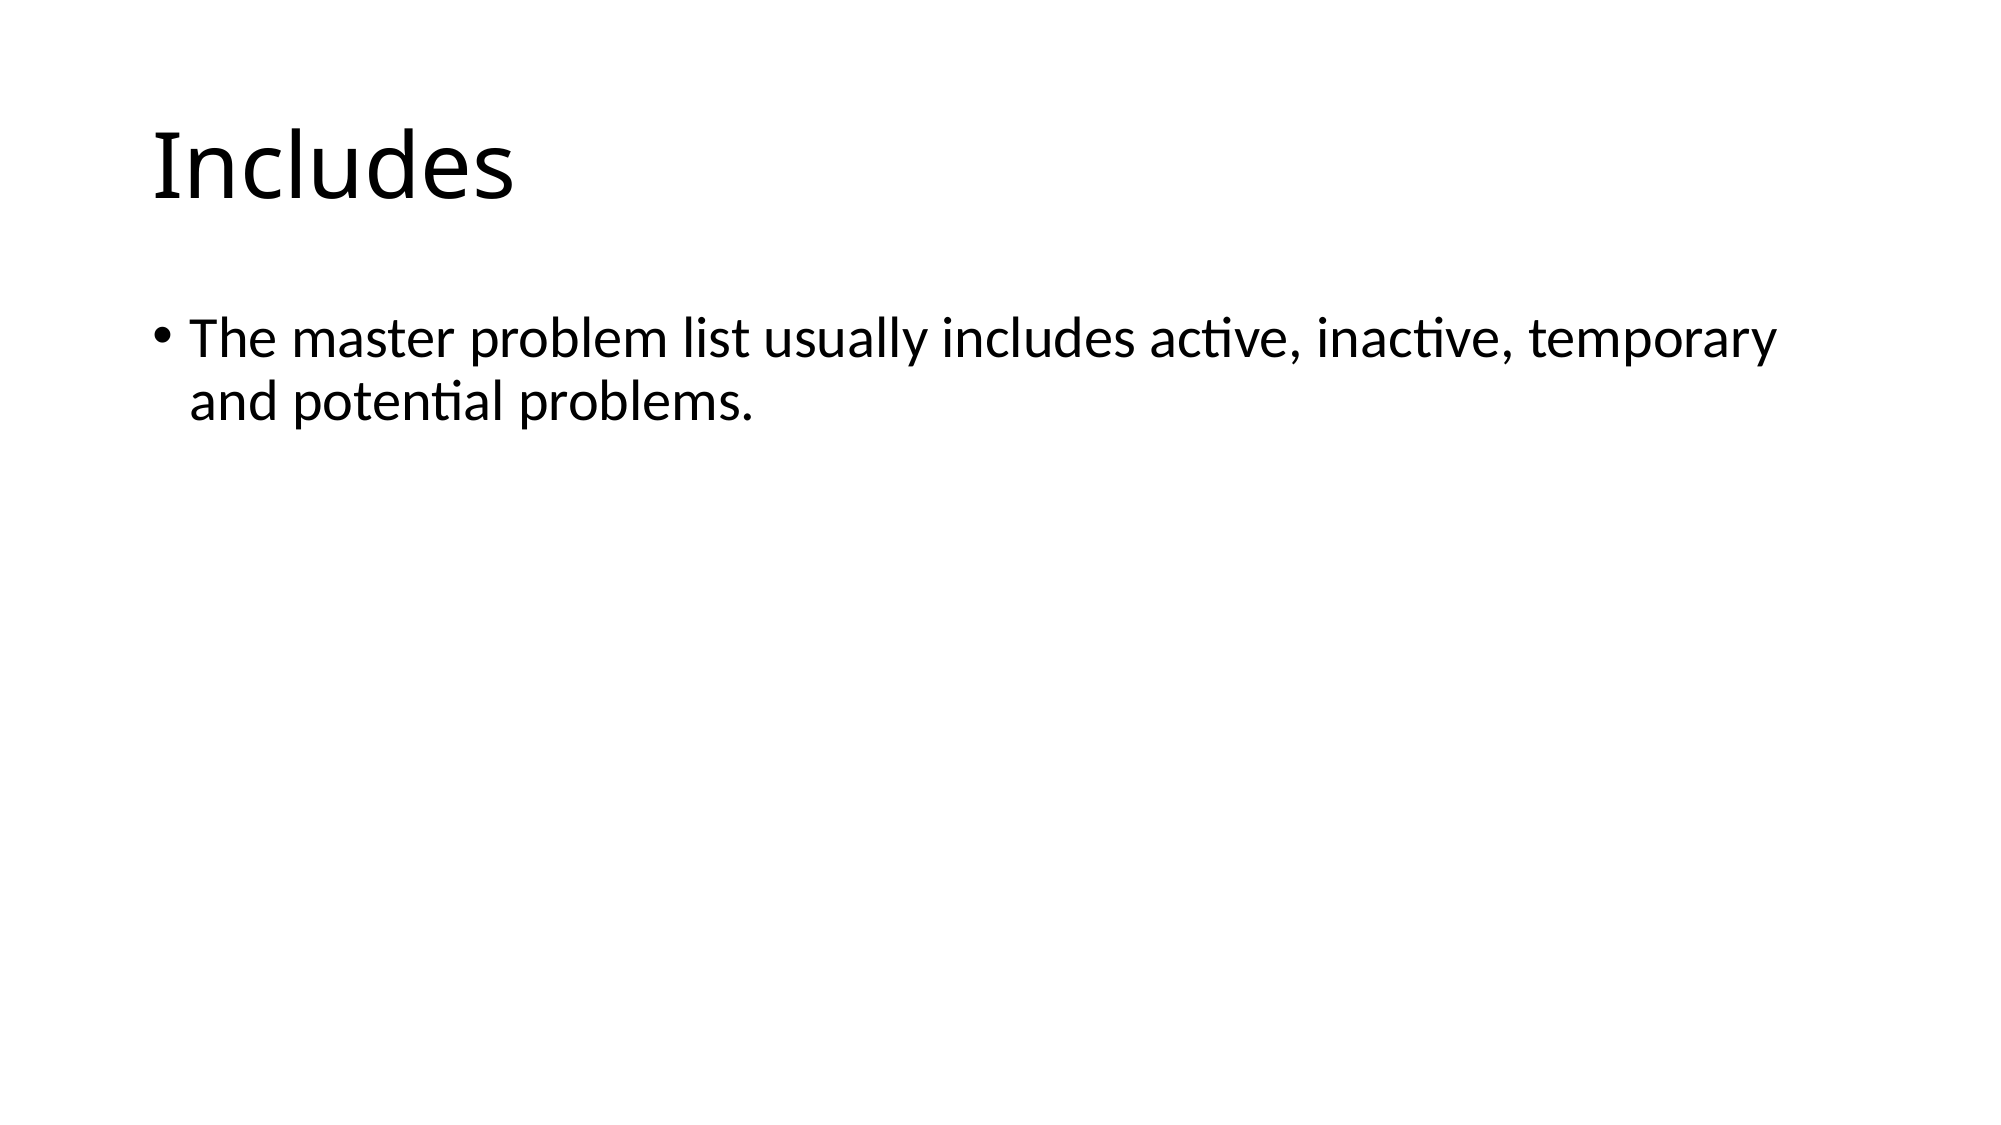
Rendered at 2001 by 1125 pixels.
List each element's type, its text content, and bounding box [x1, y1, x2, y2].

list The master problem list usually includes active, inactive, temporary and potential problems. [137, 299, 1863, 1014]
title Includes [137, 59, 1863, 278]
